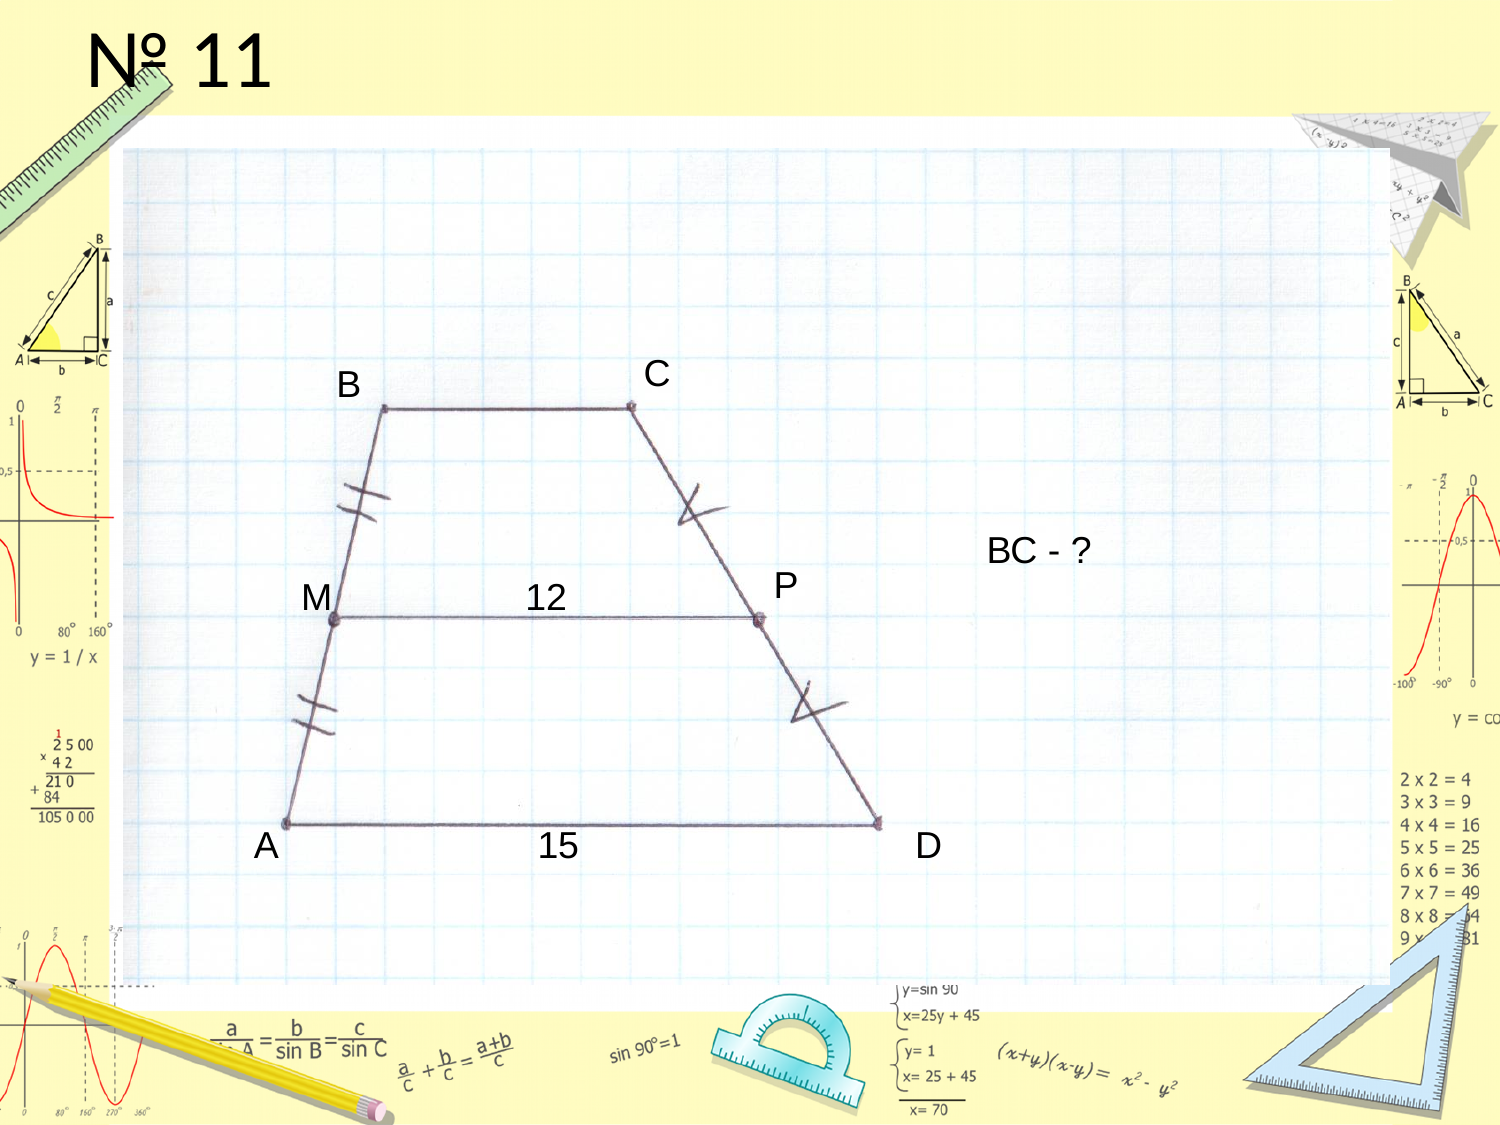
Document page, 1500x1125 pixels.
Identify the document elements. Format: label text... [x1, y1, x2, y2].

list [123, 148, 1390, 985]
picture [0, 0, 1500, 1125]
title № 11 [70, 0, 1421, 108]
